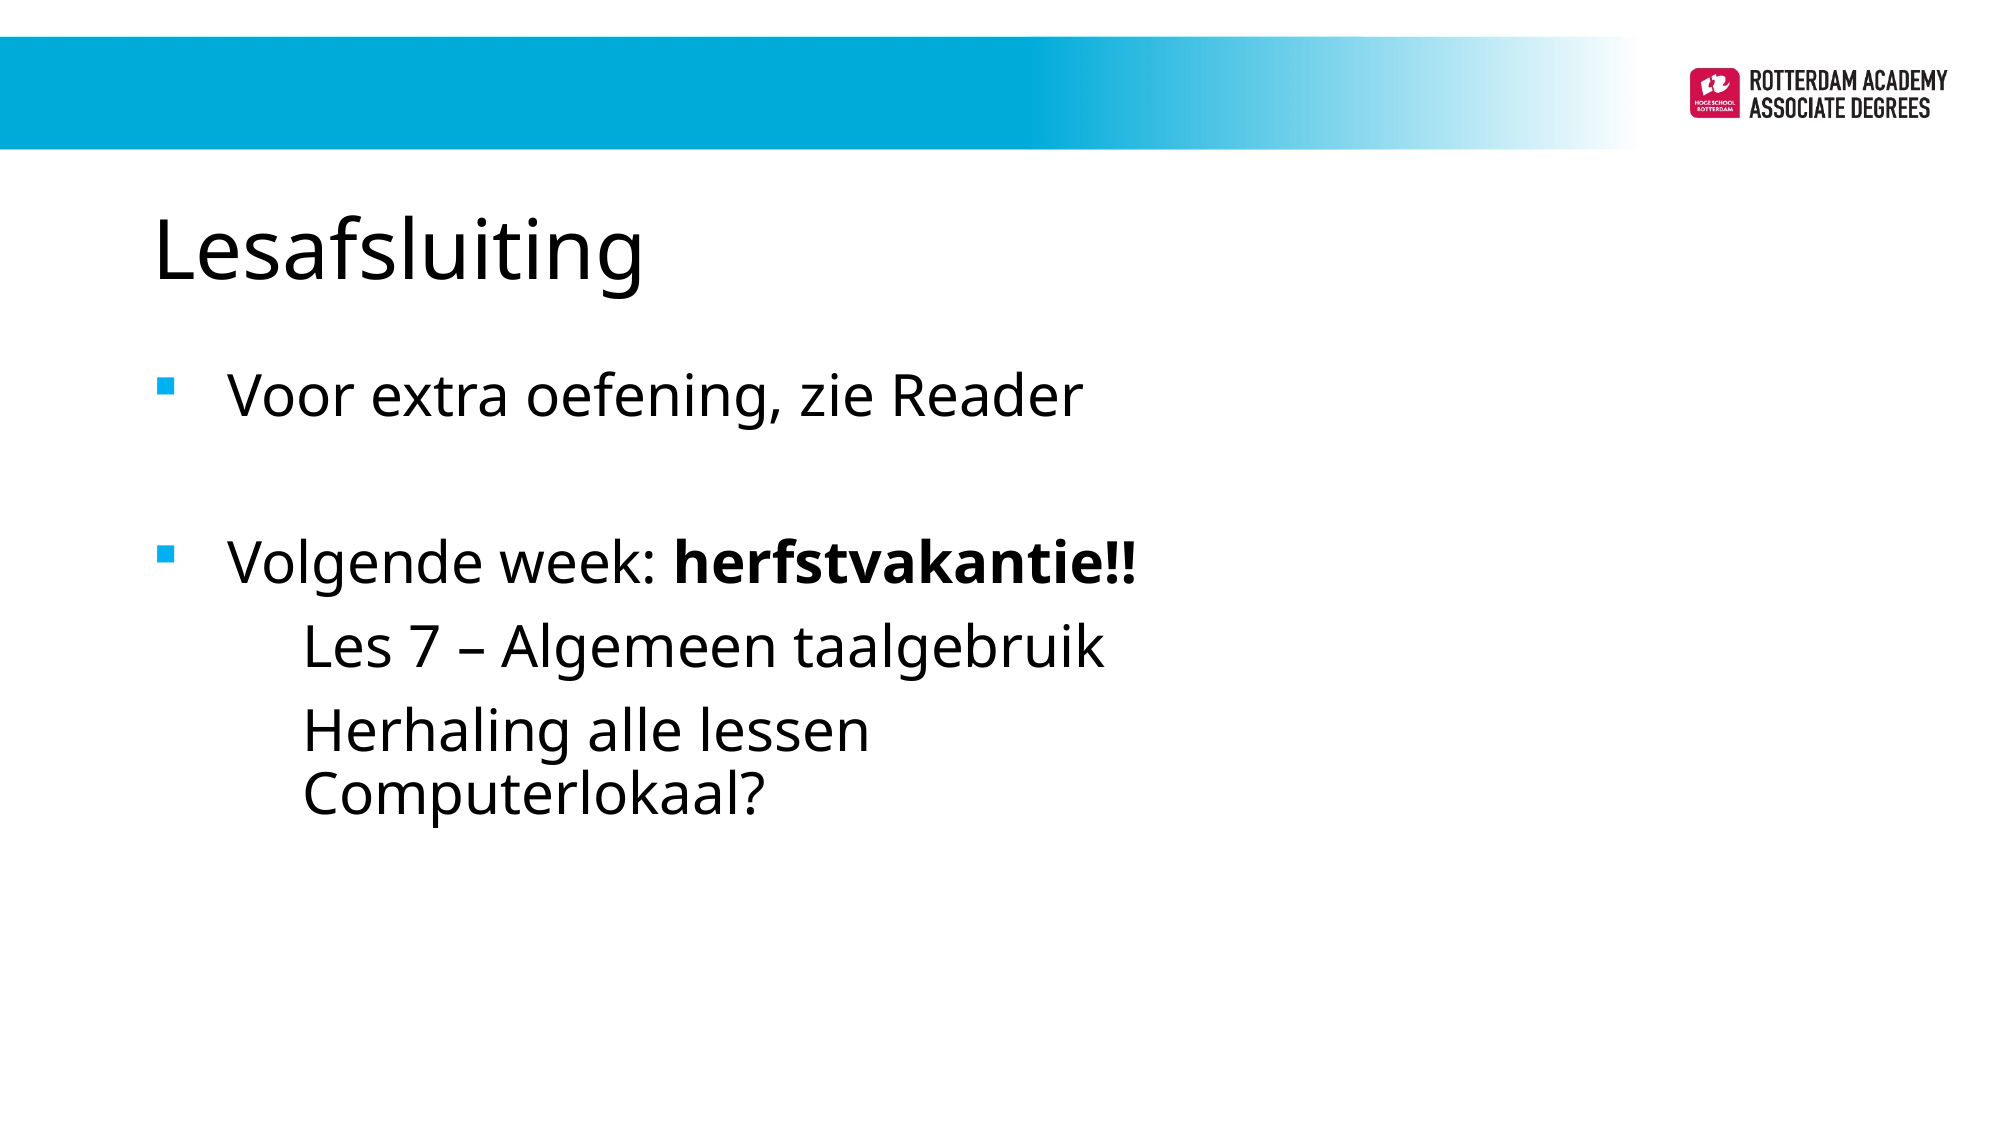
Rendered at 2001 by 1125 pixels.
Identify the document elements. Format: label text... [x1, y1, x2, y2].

title Lesafsluiting [137, 175, 1863, 329]
picture [0, 0, 2000, 184]
list Voor extra oefening, zie Reader Volgende week: herfstvakantie!! Les 7 – Algemeen taalgebruik Herhaling alle lessen Computerlokaal? [137, 358, 1863, 1053]
